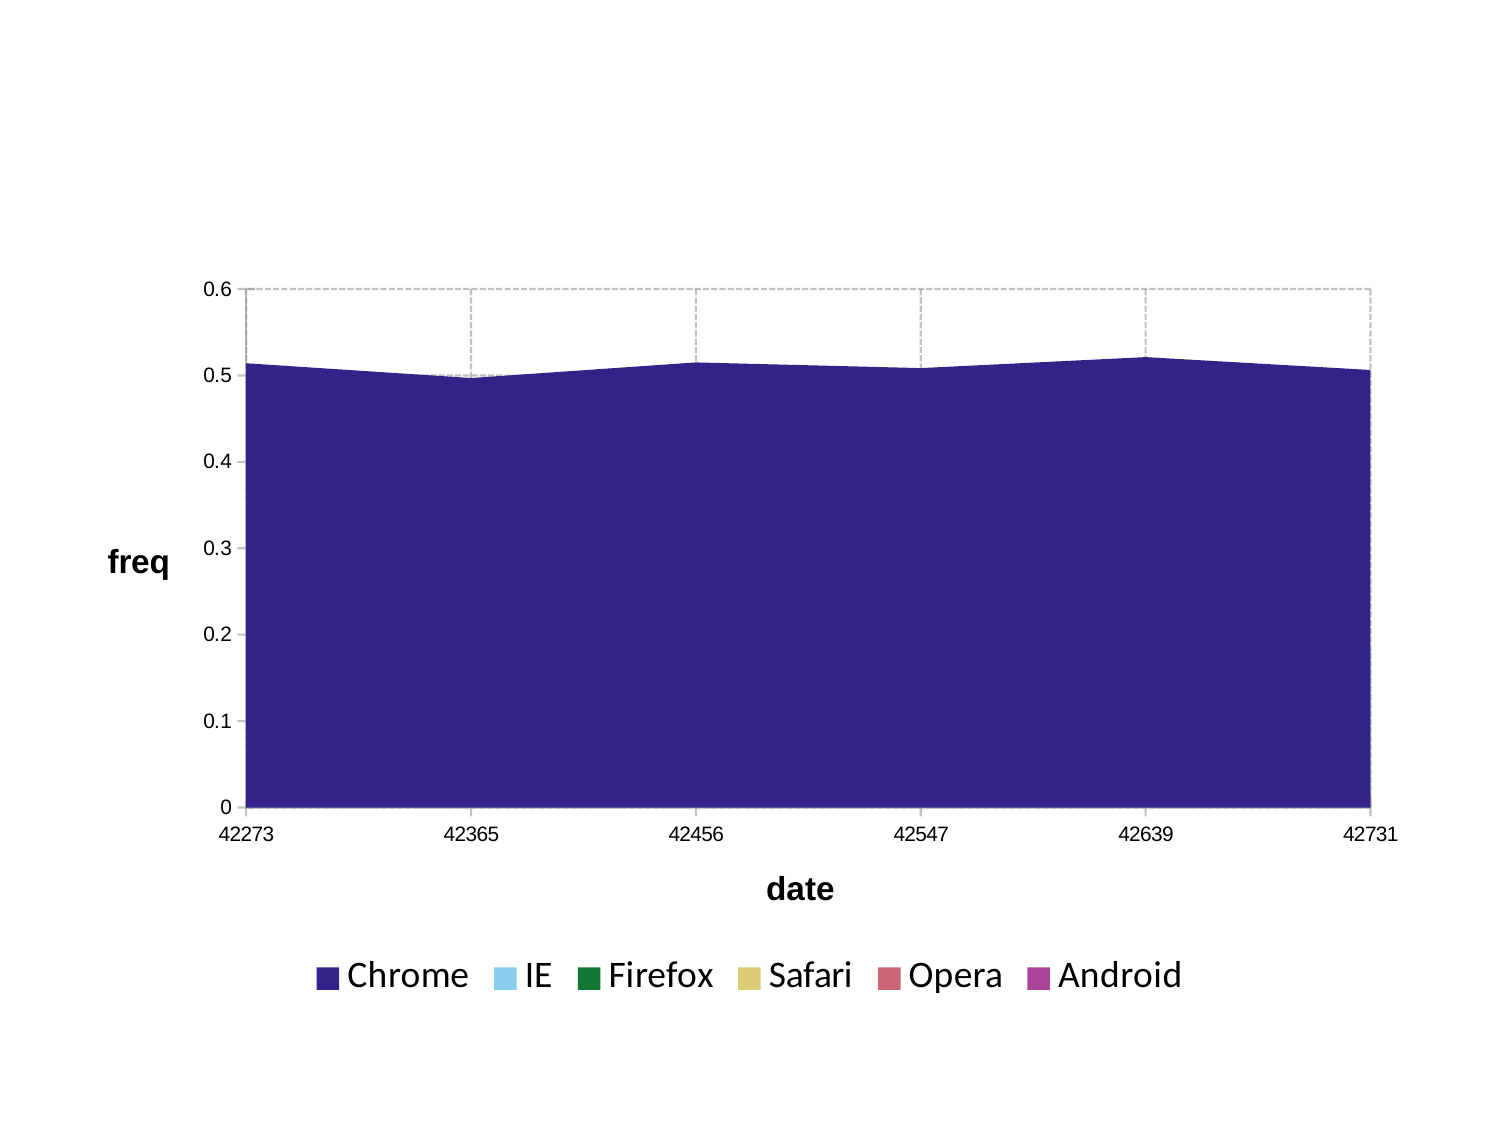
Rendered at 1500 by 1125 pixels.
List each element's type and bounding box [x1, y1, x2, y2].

chart [74, 262, 1426, 1006]
